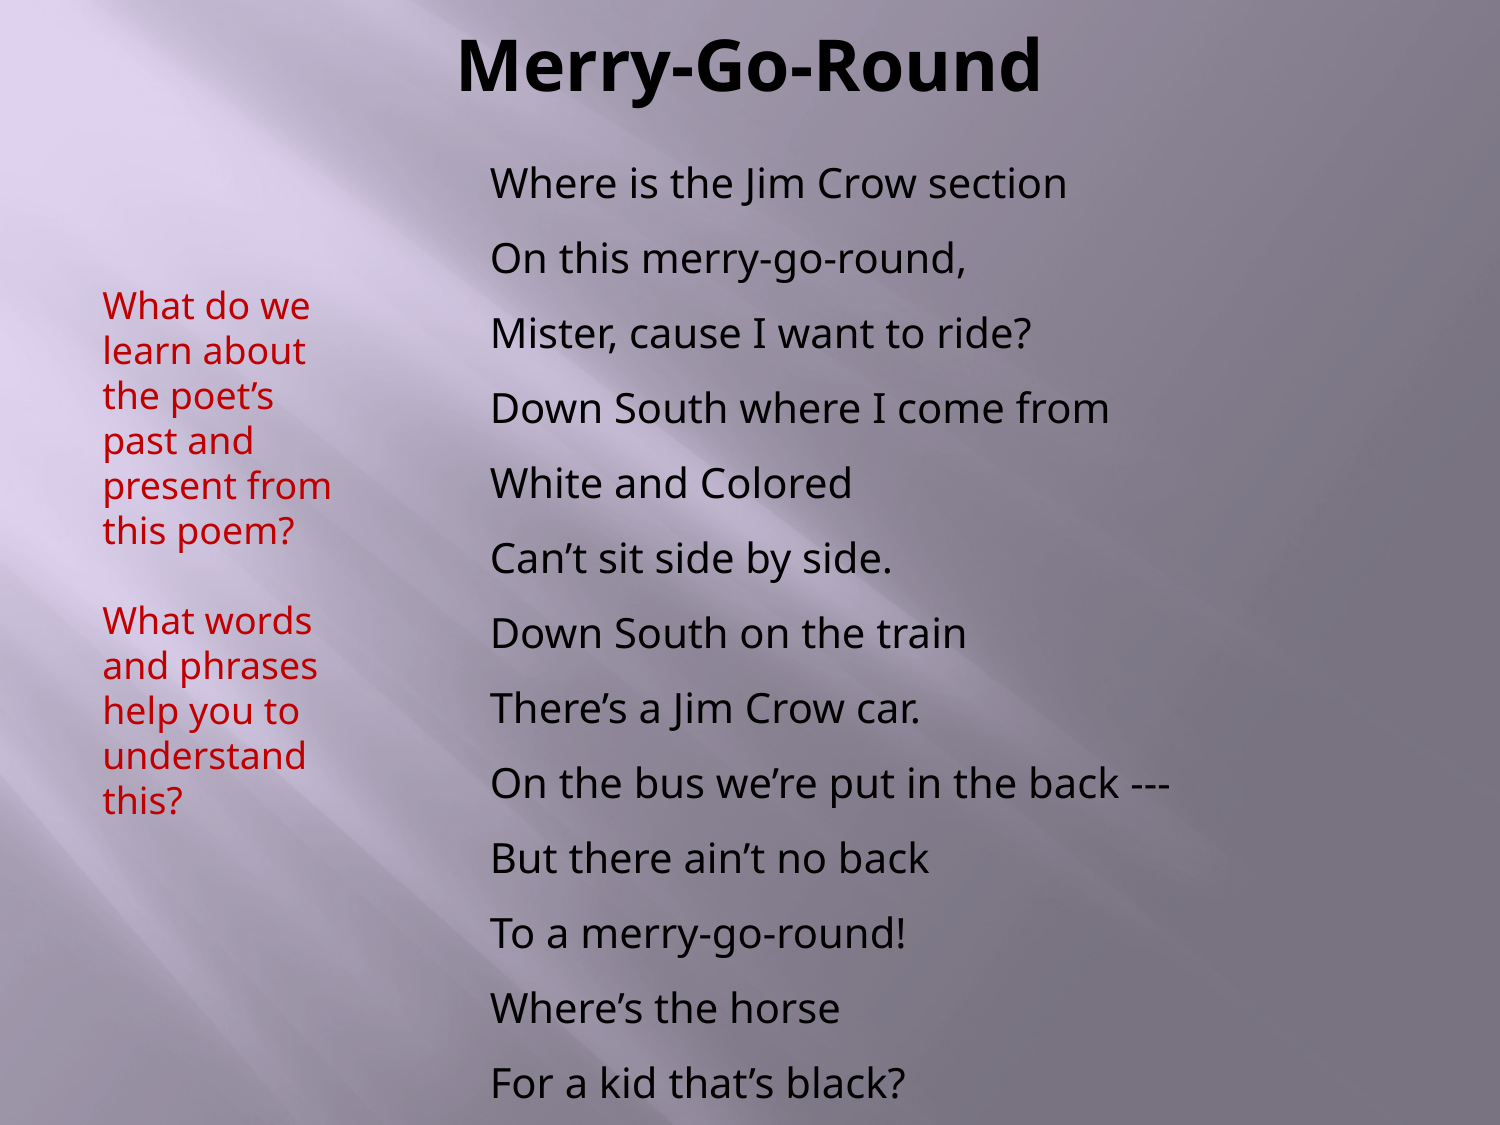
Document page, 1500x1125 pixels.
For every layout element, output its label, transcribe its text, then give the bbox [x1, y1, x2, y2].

title Merry-Go-Round [75, 12, 1425, 200]
text_box What do we learn about the poet’s past and present from this poem? What words and phrases help you to understand this? [87, 274, 363, 830]
text_box Where is the Jim Crow section On this merry-go-round, Mister, cause I want to ride? Down South where I come from White and Colored Can’t sit side by side. Down South on the train There’s a Jim Crow car. On the bus we’re put in the back --- But there ain’t no back To a merry-go-round! Where’s the horse For a kid that’s black? [474, 124, 1338, 1115]
